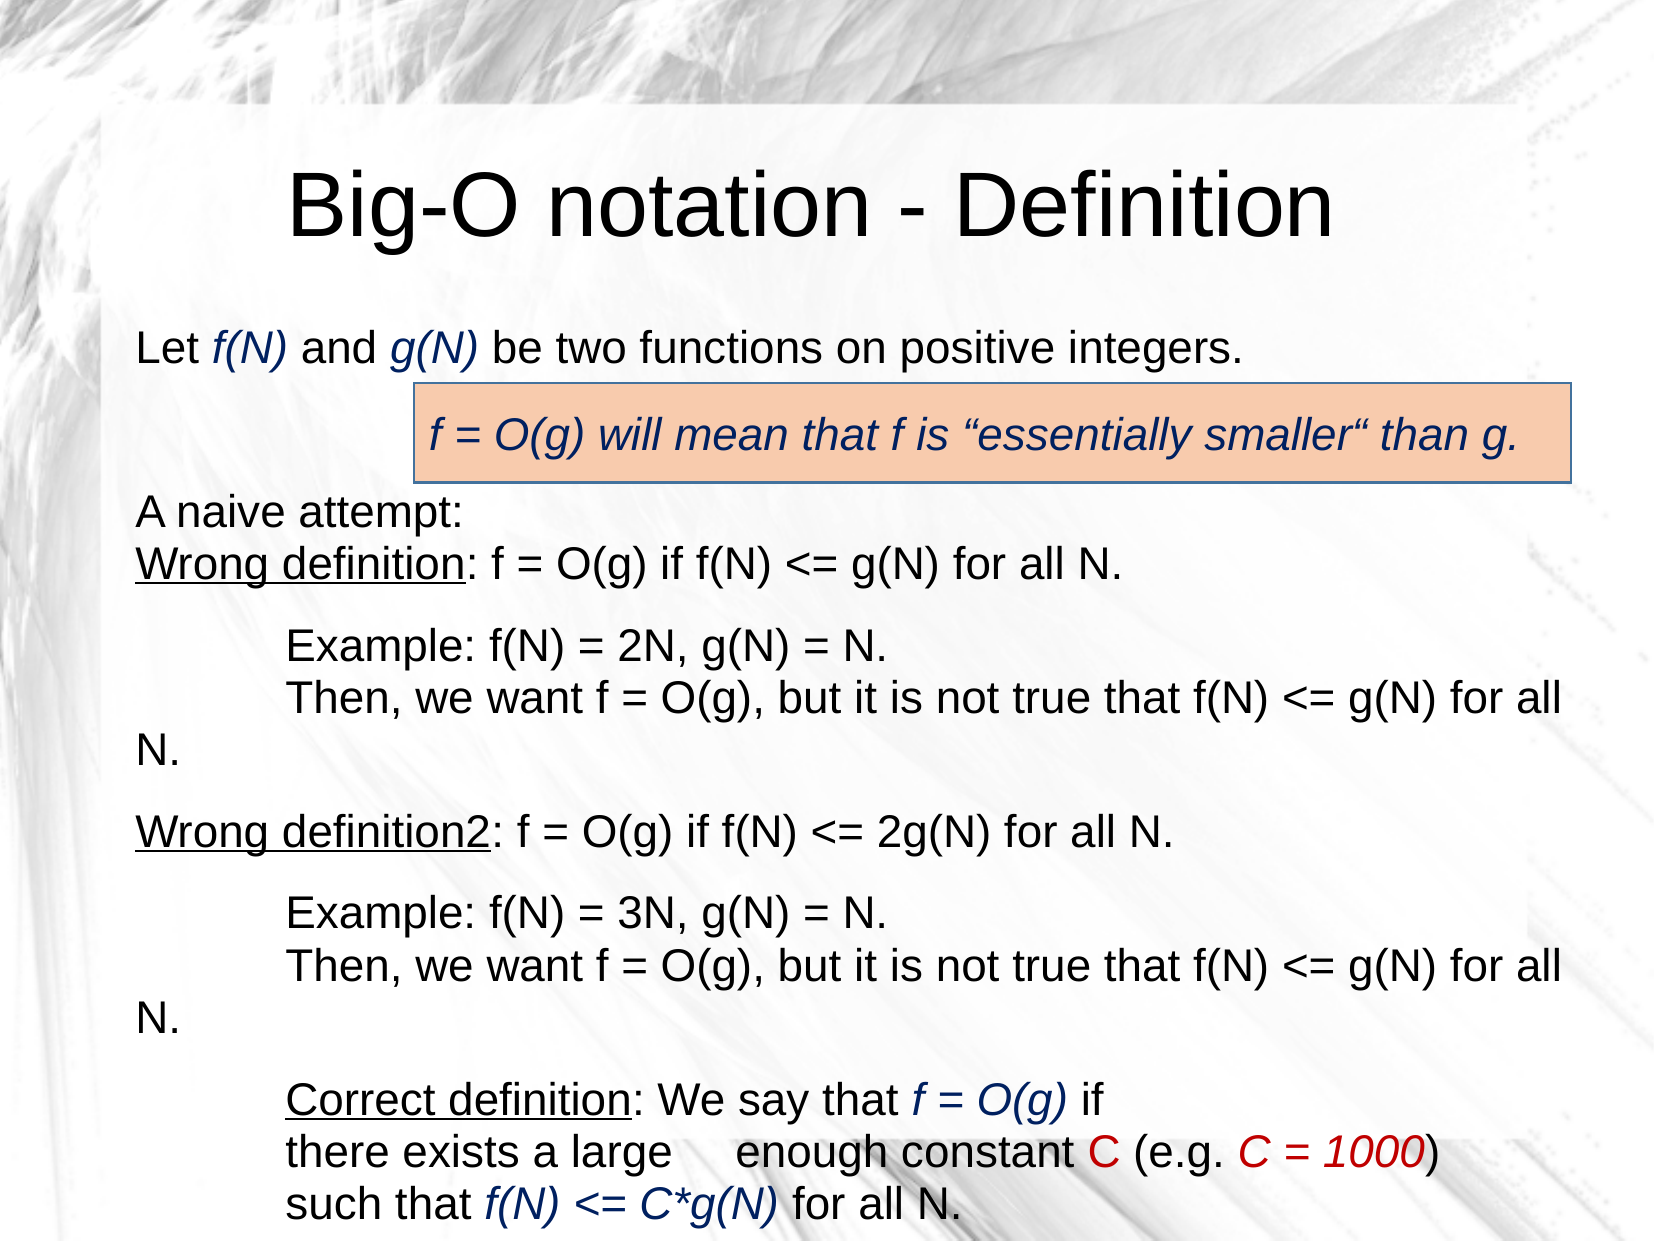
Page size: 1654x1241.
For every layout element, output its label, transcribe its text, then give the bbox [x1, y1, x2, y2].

text_box f = O(g) will mean that f is “essentially smaller“ than g. [414, 382, 1571, 483]
picture [0, 0, 1654, 1241]
title Big-O notation - Definition [118, 112, 1506, 281]
list Let f(N) and g(N) be two functions on positive integers. A naive attempt: Wrong definition: f = O(g) if f(N) <= g(N) for all N. Example: f(N) = 2N, g(N) = N. Then, we want f = O(g), but it is not true that f(N) <= g(N) for all N. Wrong definition2: f = O(g) if f(N) <= 2g(N) for all N. Example: f(N) = 3N, g(N) = N. Then, we want f = O(g), but it is not true that f(N) <= g(N) for all N. Correct definition: We say that f = O(g) if there exists a large enough constant C (e.g. C = 1000) such that f(N) <= C*g(N) for all N. [118, 319, 1571, 1109]
